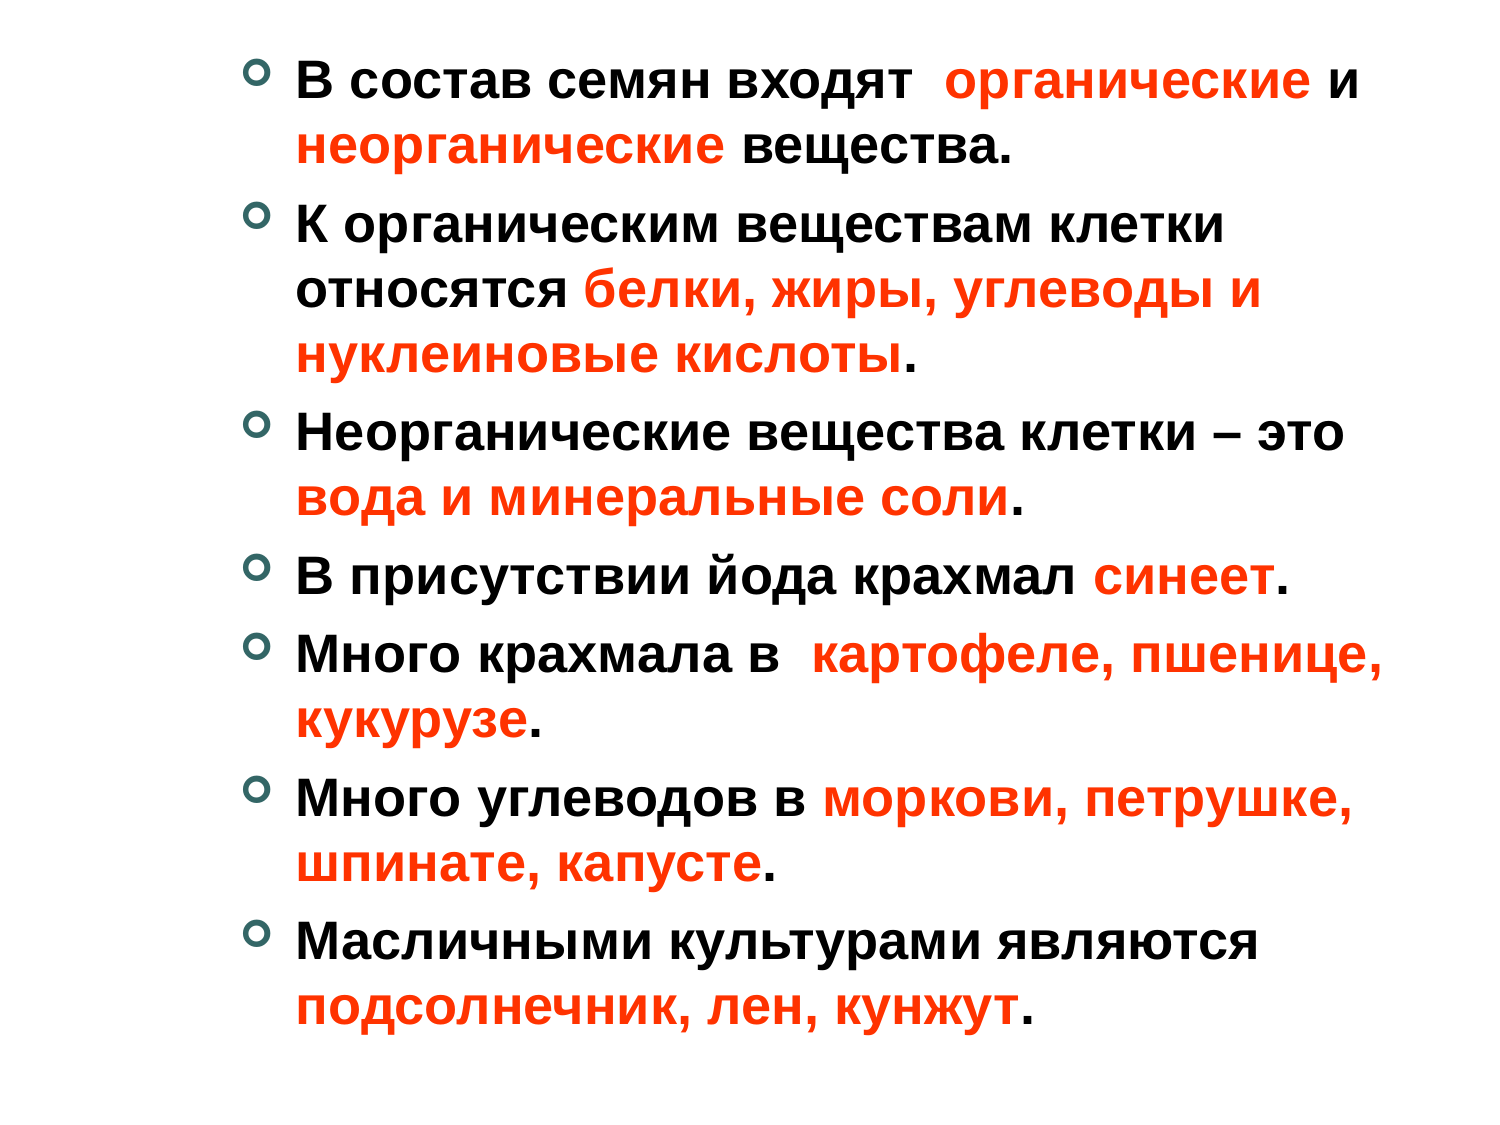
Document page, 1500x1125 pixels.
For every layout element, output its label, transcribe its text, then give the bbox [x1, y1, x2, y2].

text_box В состав семян входят органические и неорганические вещества. К органическим веществам клетки относятся белки, жиры, углеводы и нуклеиновые кислоты. Неорганические вещества клетки – это вода и минеральные соли. В присутствии йода крахмал синеет. Много крахмала в картофеле, пшенице, кукурузе. Много углеводов в моркови, петрушке, шпинате, капусте. Масличными культурами являются подсолнечник, лен, кунжут. [225, 37, 1463, 1122]
